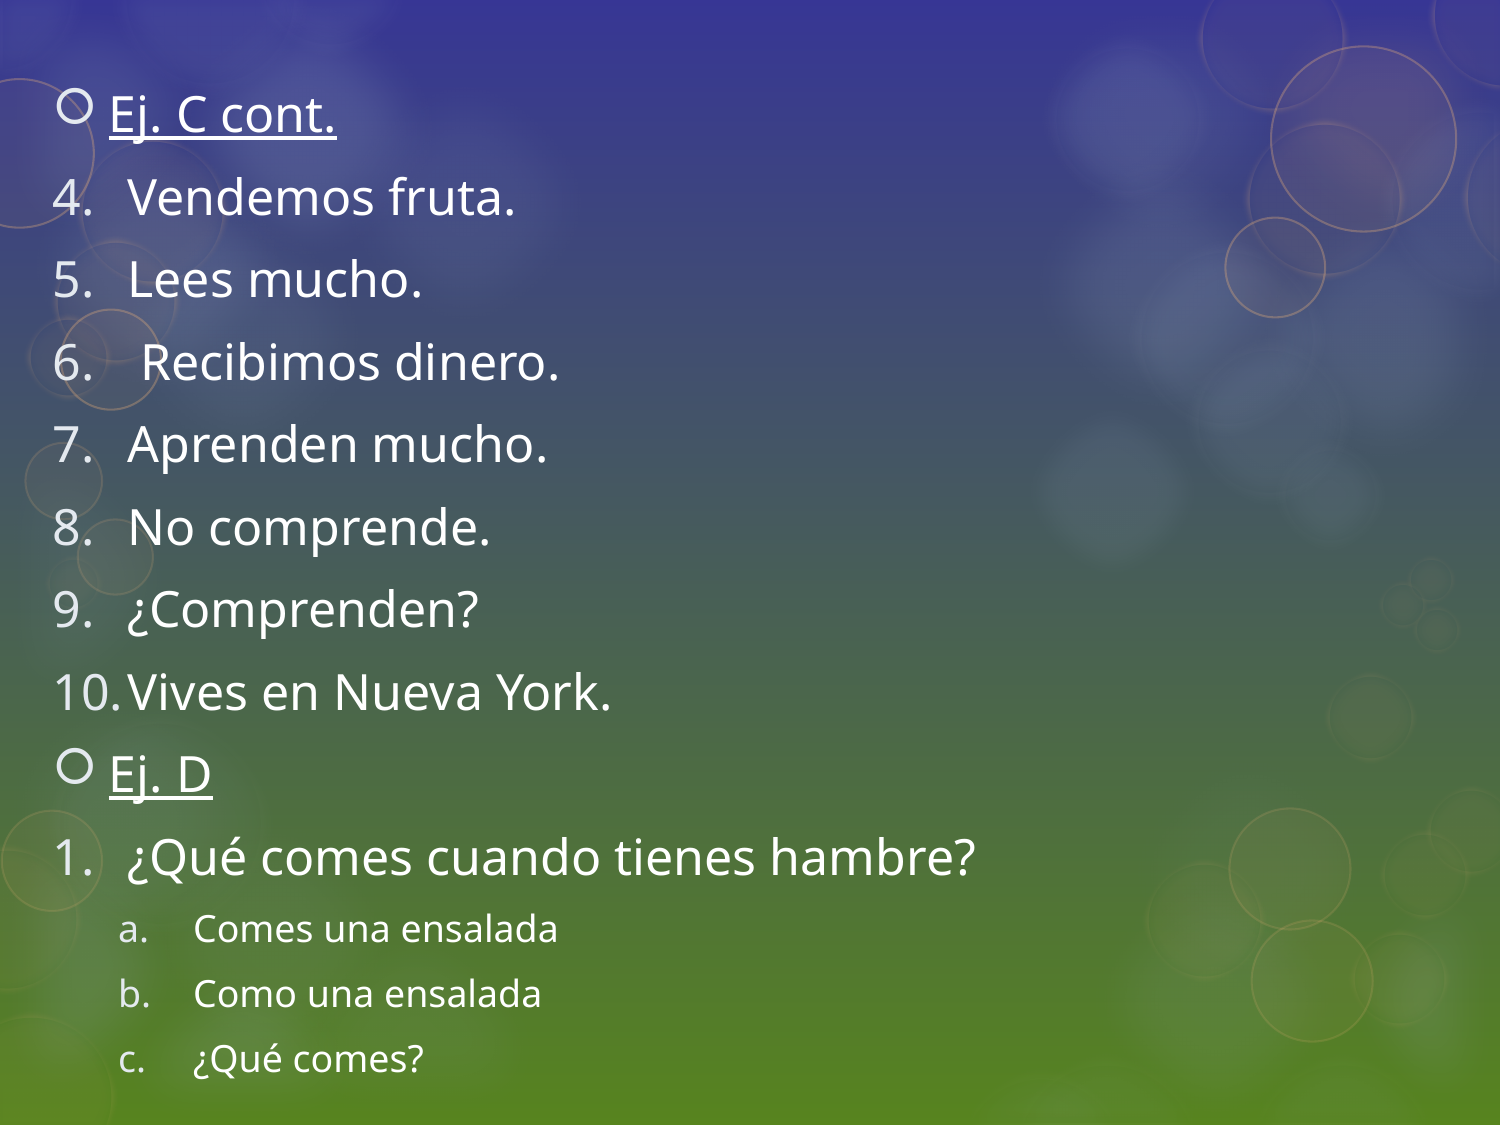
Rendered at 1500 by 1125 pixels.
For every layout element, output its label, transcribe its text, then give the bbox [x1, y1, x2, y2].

list Ej. C cont. Vendemos fruta. Lees mucho. Recibimos dinero. Aprenden mucho. No comprende. ¿Comprenden? Vives en Nueva York. Ej. D ¿Qué comes cuando tienes hambre? Comes una ensalada Como una ensalada ¿Qué comes? [37, 0, 1463, 1125]
